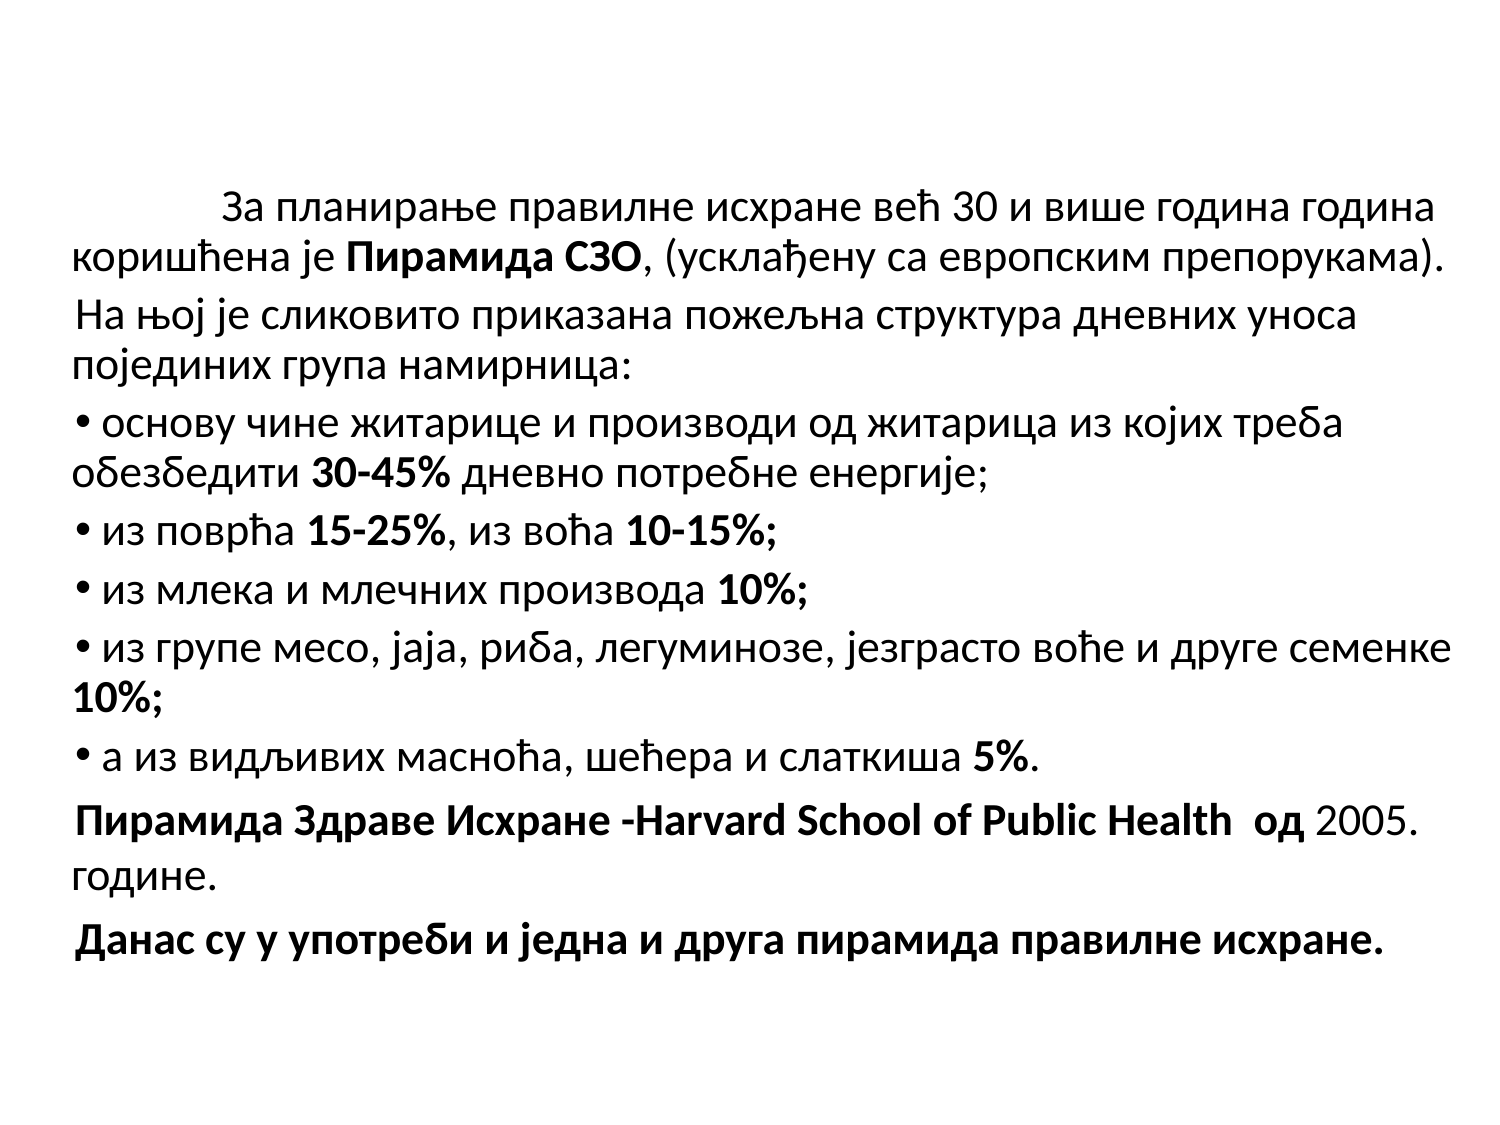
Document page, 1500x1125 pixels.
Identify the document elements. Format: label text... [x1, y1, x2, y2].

list За планирање правилне исхране већ 30 и више година година коришћена је Пирамида СЗО, (усклађену са европским препорукама). На њој је сликовито приказана пожељна структура дневних уноса појединих група намирница: основу чине житарице и производи од житарица из којих треба обезбедити 30-45% дневно потребне енергије; из поврћа 15-25%, из воћа 10-15%; из млека и млечних производа 10%; из групе месо, јаја, риба, легуминозе, језграсто воће и друге семенке 10%; а из видљивих масноћа, шећера и слаткиша 5%. Пирамида Здраве Исхране -Harvard School of Public Health од 2005. године. Данас су у употреби и једна и друга пирамида правилне исхране. [0, 174, 1500, 1125]
